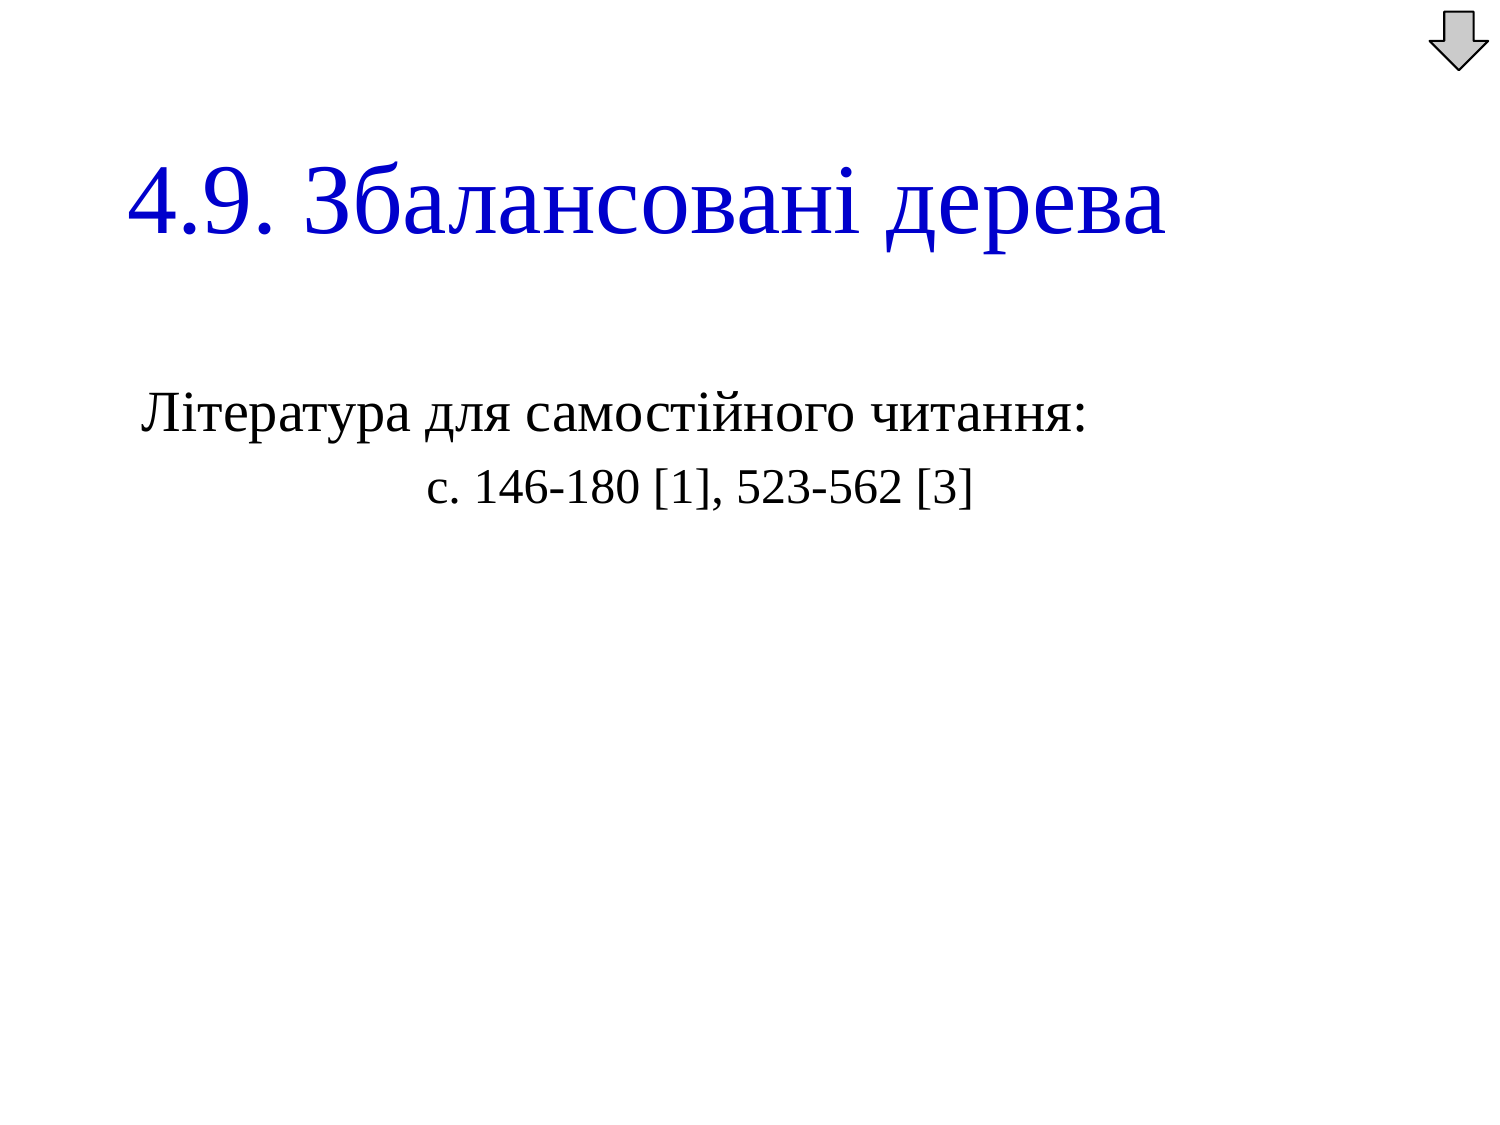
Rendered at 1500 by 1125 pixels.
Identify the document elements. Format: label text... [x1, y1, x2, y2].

title 4.9. Збалансовані дерева [111, 99, 1500, 288]
text_box [1429, 11, 1489, 71]
list Література для самостійного читання: с. 146-180 [1], 523-562 [3] [111, 373, 1388, 552]
